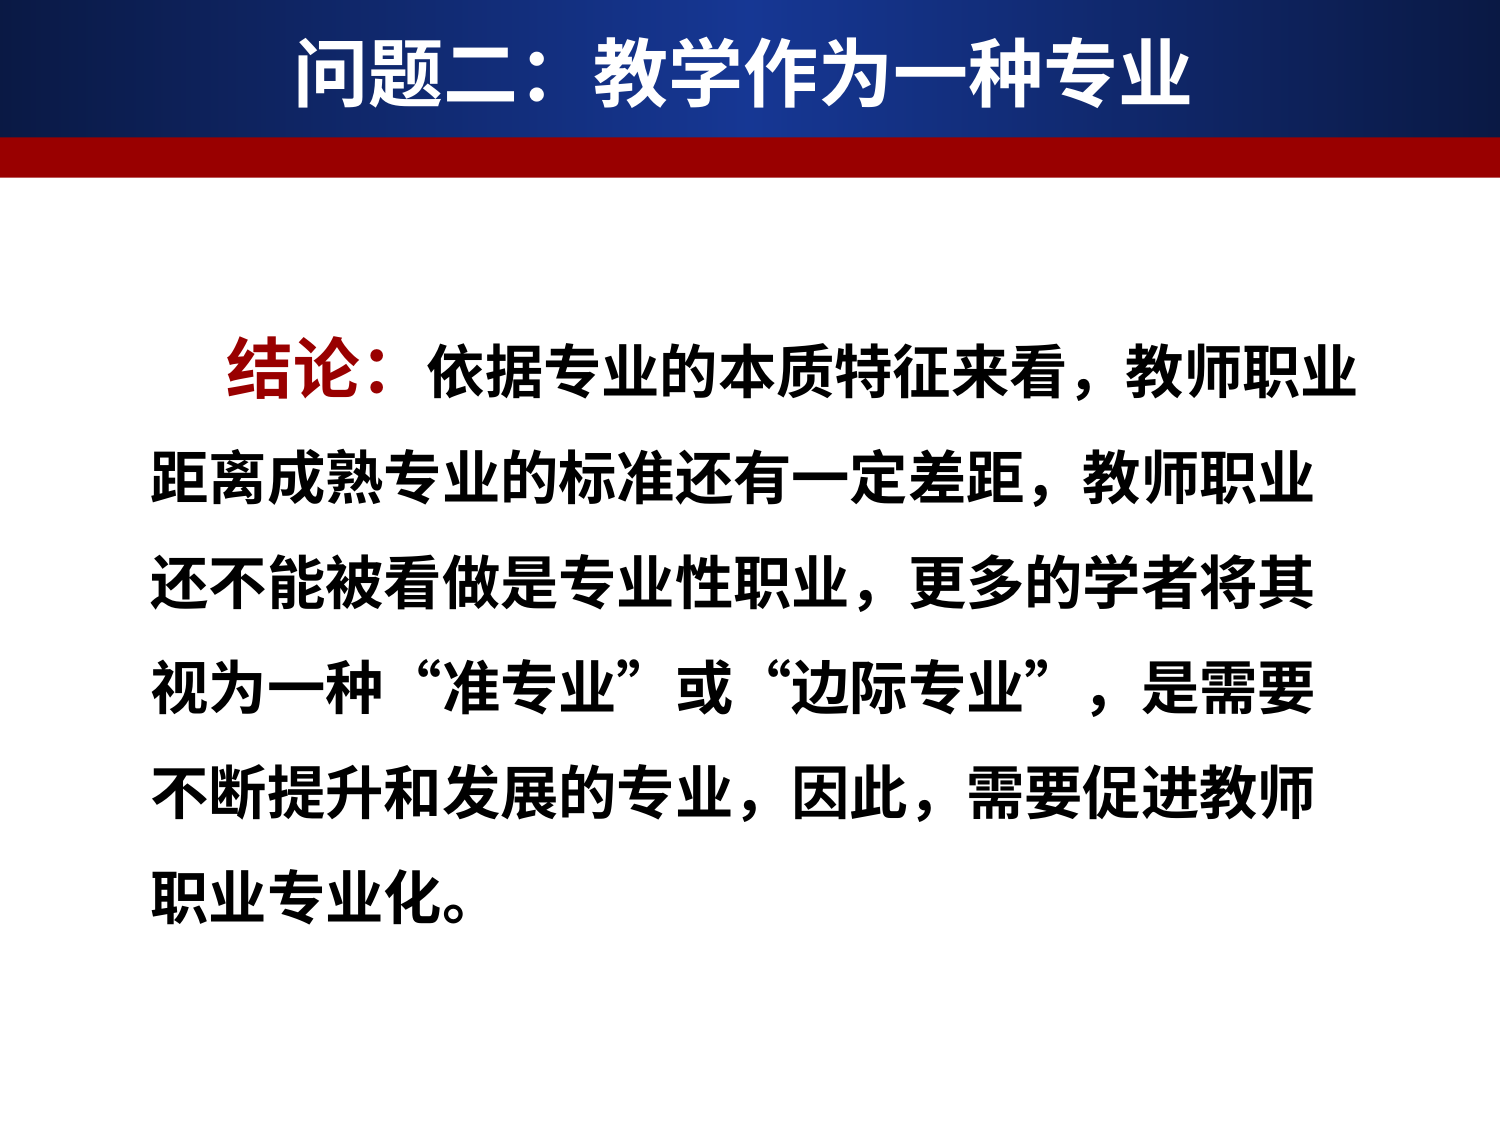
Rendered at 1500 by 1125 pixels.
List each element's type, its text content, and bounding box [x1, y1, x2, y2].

list 结论：依据专业的本质特征来看，教师职业距离成熟专业的标准还有一定差距，教师职业还不能被看做是专业性职业，更多的学者将其视为一种“准专业”或“边际专业”，是需要不断提升和发展的专业，因此，需要促进教师职业专业化。 [135, 278, 1376, 941]
title 问题二：教学作为一种专业 [50, 24, 1438, 118]
